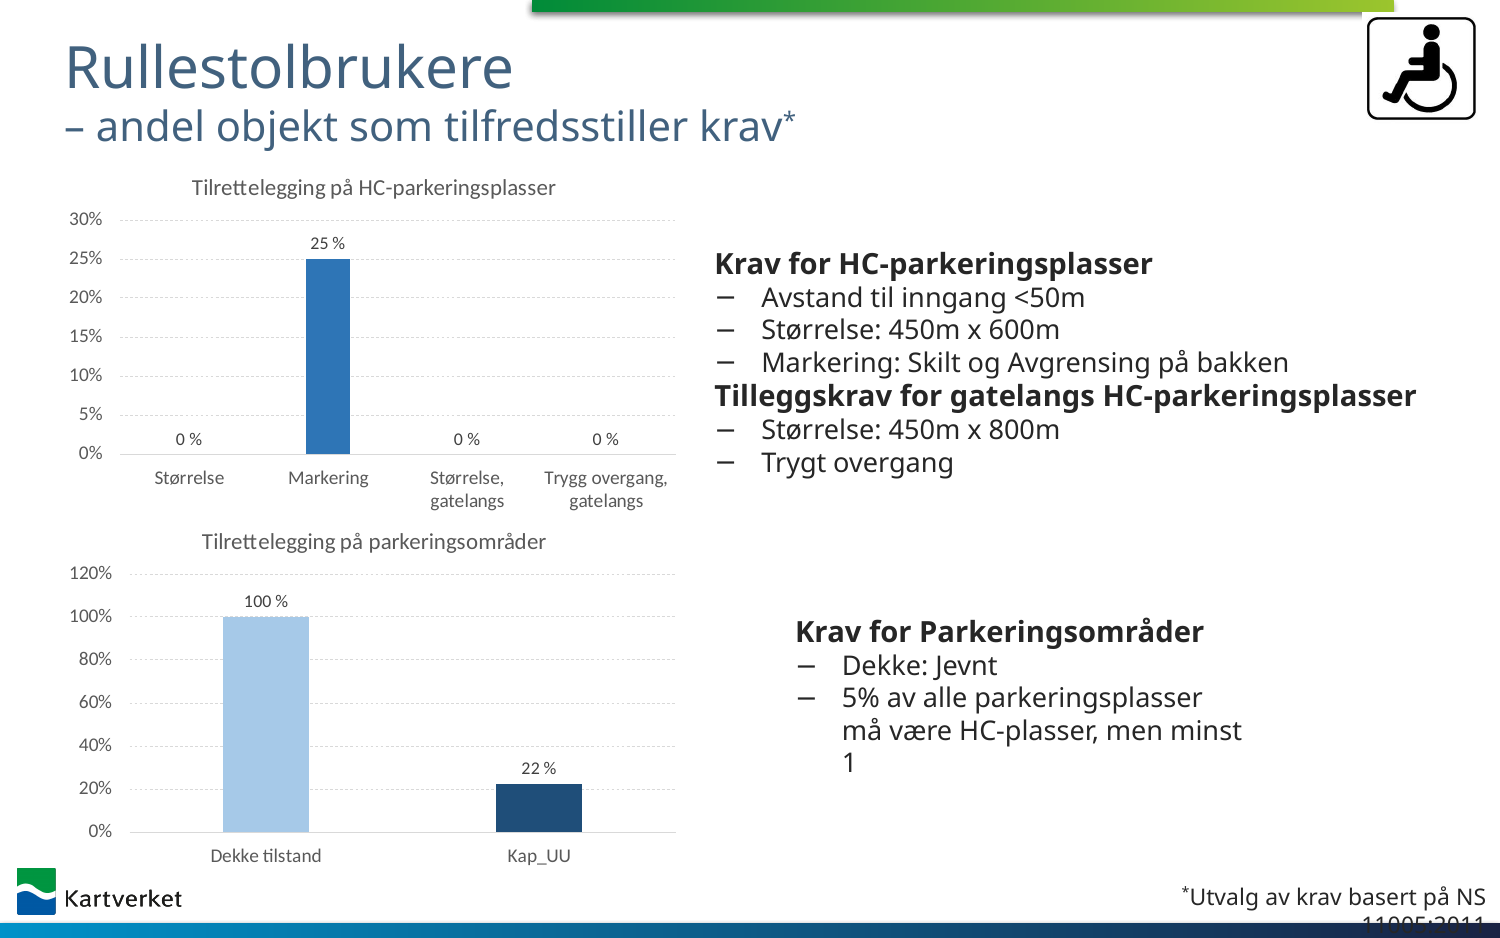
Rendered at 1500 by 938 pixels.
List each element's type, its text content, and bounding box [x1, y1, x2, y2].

picture [1362, 12, 1481, 126]
text_box *Utvalg av krav basert på NS 11005:2011 [1068, 873, 1500, 938]
picture [62, 520, 687, 874]
text_box Krav for HC-parkeringsplasser Avstand til inngang <50m Størrelse: 450m x 600m Markering: Skilt og Avgrensing på bakken Tilleggskrav for gatelangs HC-parkeringsplasser Størrelse: 450m x 800m Trygt overgang [699, 237, 1433, 485]
picture [62, 166, 687, 519]
text_box Krav for Parkeringsområder Dekke: Jevnt 5% av alle parkeringsplasser må være HC-plasser, men minst 1 [780, 605, 1261, 786]
text_box Rullestolbrukere – andel objekt som tilfredsstiller krav* [49, 25, 1431, 158]
